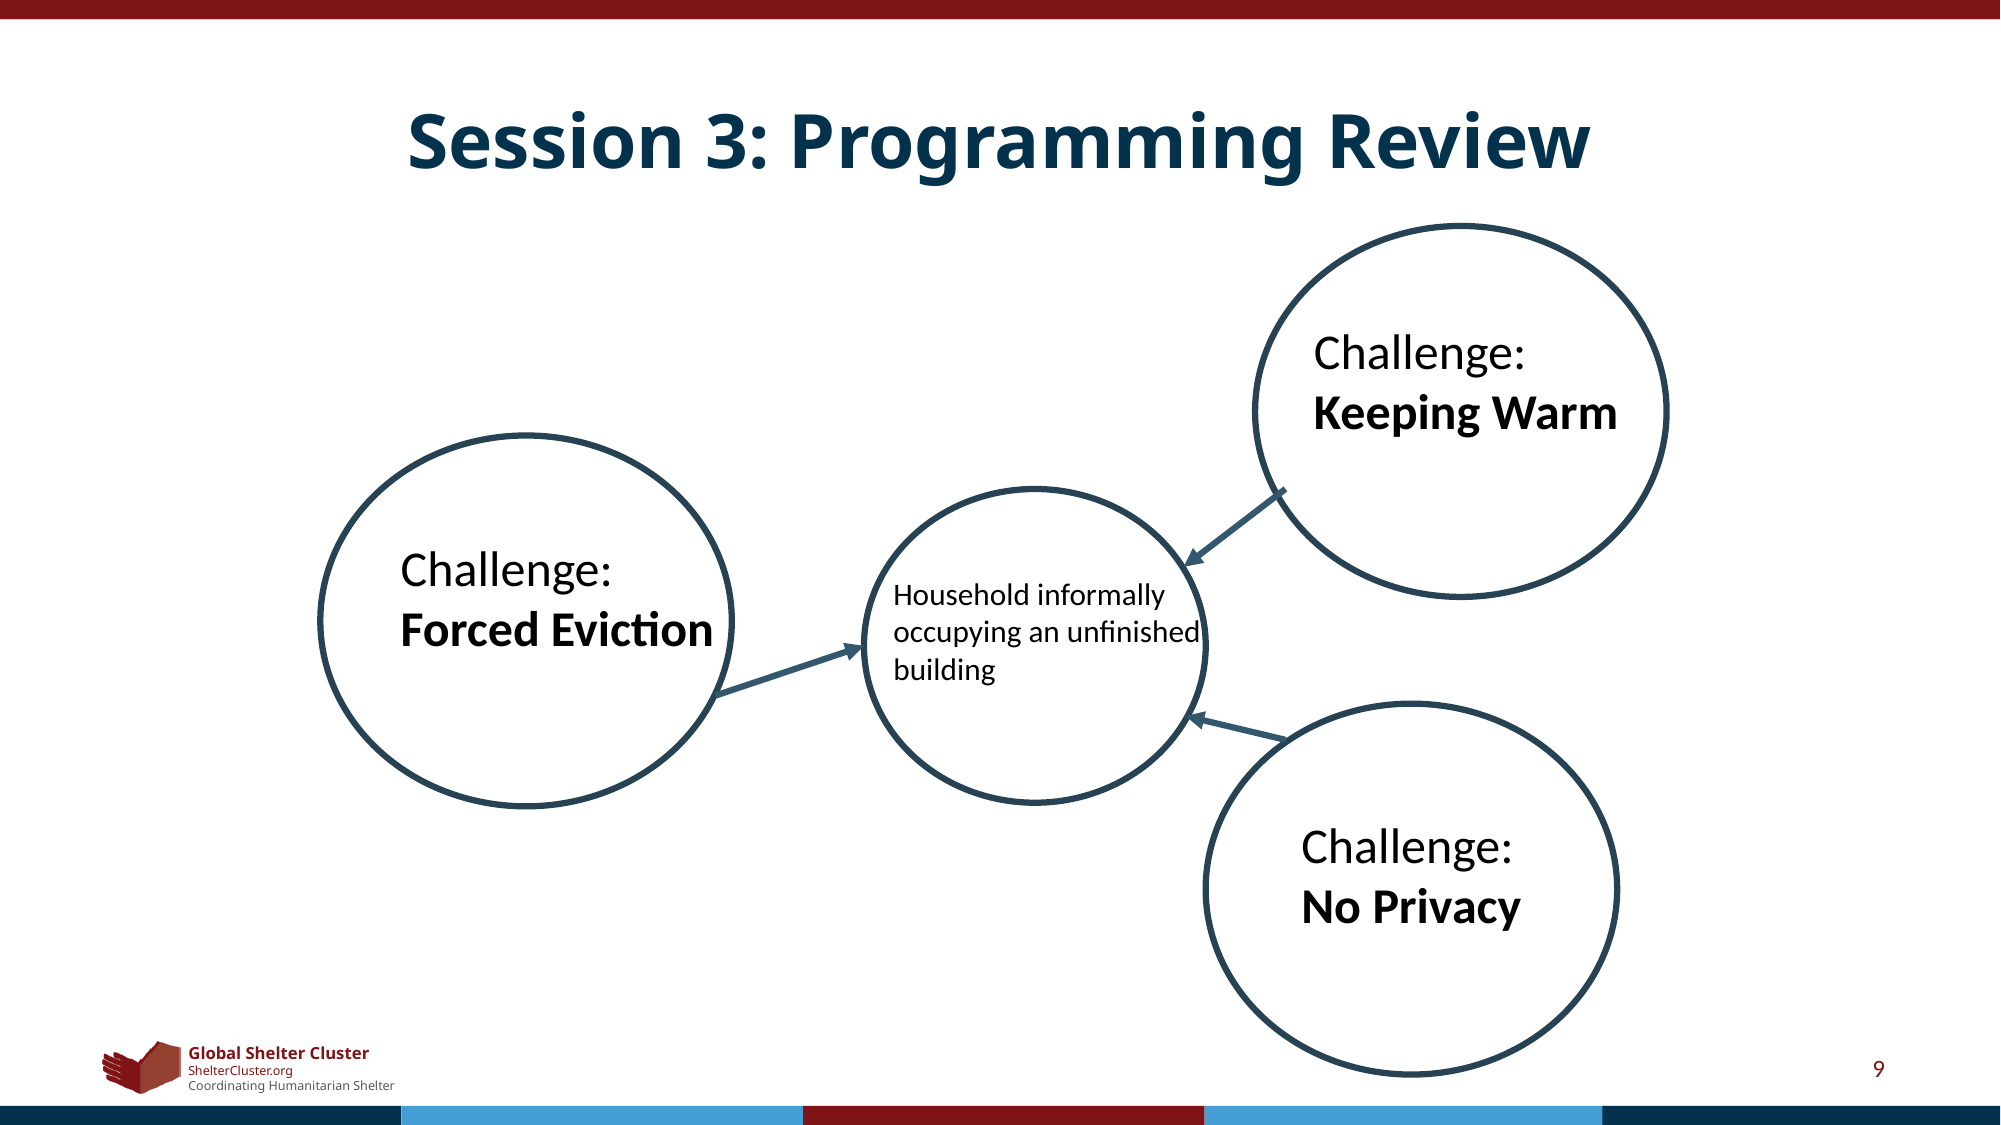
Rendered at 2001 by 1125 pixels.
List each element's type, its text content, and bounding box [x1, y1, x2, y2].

picture [102, 1041, 181, 1094]
text_box [730, 584, 734, 644]
text_box Household informally occupying an unfinished building [878, 566, 1217, 694]
text_box [885, 486, 1178, 566]
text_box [1185, 715, 1286, 741]
slide_number 9 [1433, 1037, 1900, 1098]
text_box Challenge: Forced Eviction [385, 528, 730, 664]
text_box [715, 645, 865, 696]
text_box Challenge: No Privacy [1286, 806, 1537, 942]
text_box [1253, 223, 1669, 600]
text_box [1203, 701, 1620, 1077]
text_box [861, 578, 1200, 805]
title Session 3: Programming Review [99, 45, 1900, 233]
text_box [318, 433, 714, 809]
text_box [1183, 488, 1286, 568]
text_box Challenge: Keeping Warm [1299, 312, 1634, 447]
